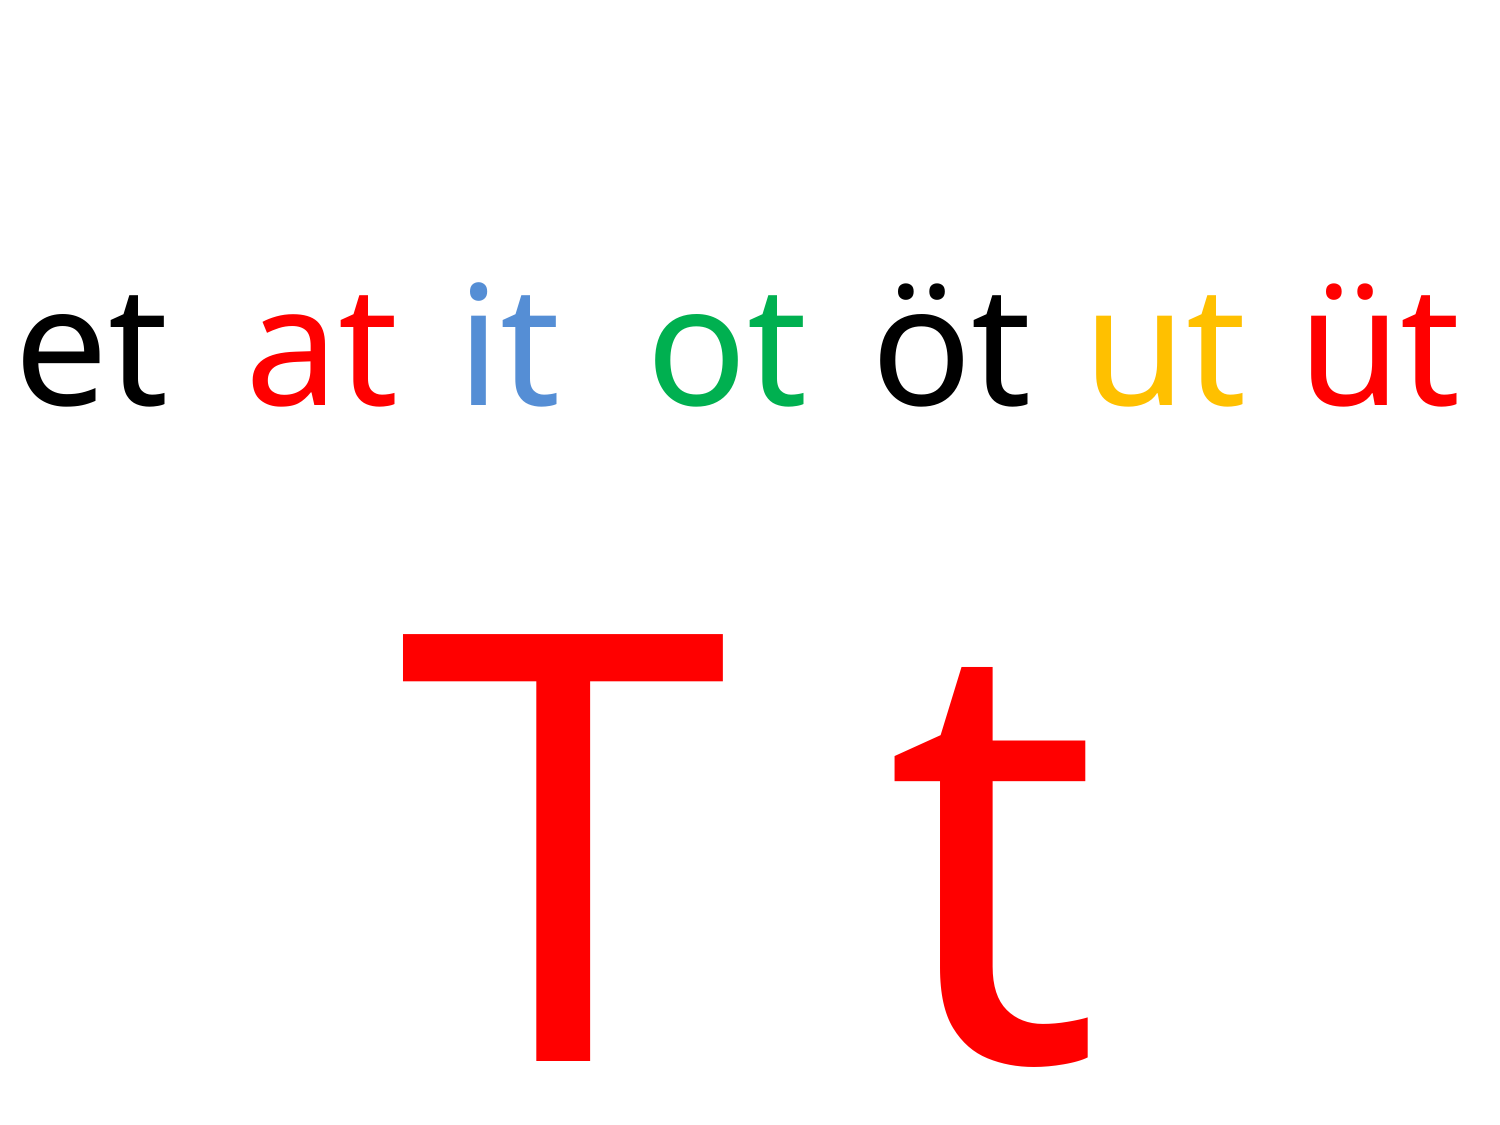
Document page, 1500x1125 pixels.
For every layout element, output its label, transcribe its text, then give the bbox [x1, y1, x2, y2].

text_box ot [631, 231, 856, 447]
text_box it [442, 231, 631, 447]
text_box et [0, 231, 230, 447]
text_box öt [856, 231, 1068, 447]
text_box ut [1068, 231, 1282, 447]
text_box üt [1283, 231, 1500, 447]
text_box at [230, 231, 555, 456]
text_box T t [0, 456, 1500, 1125]
